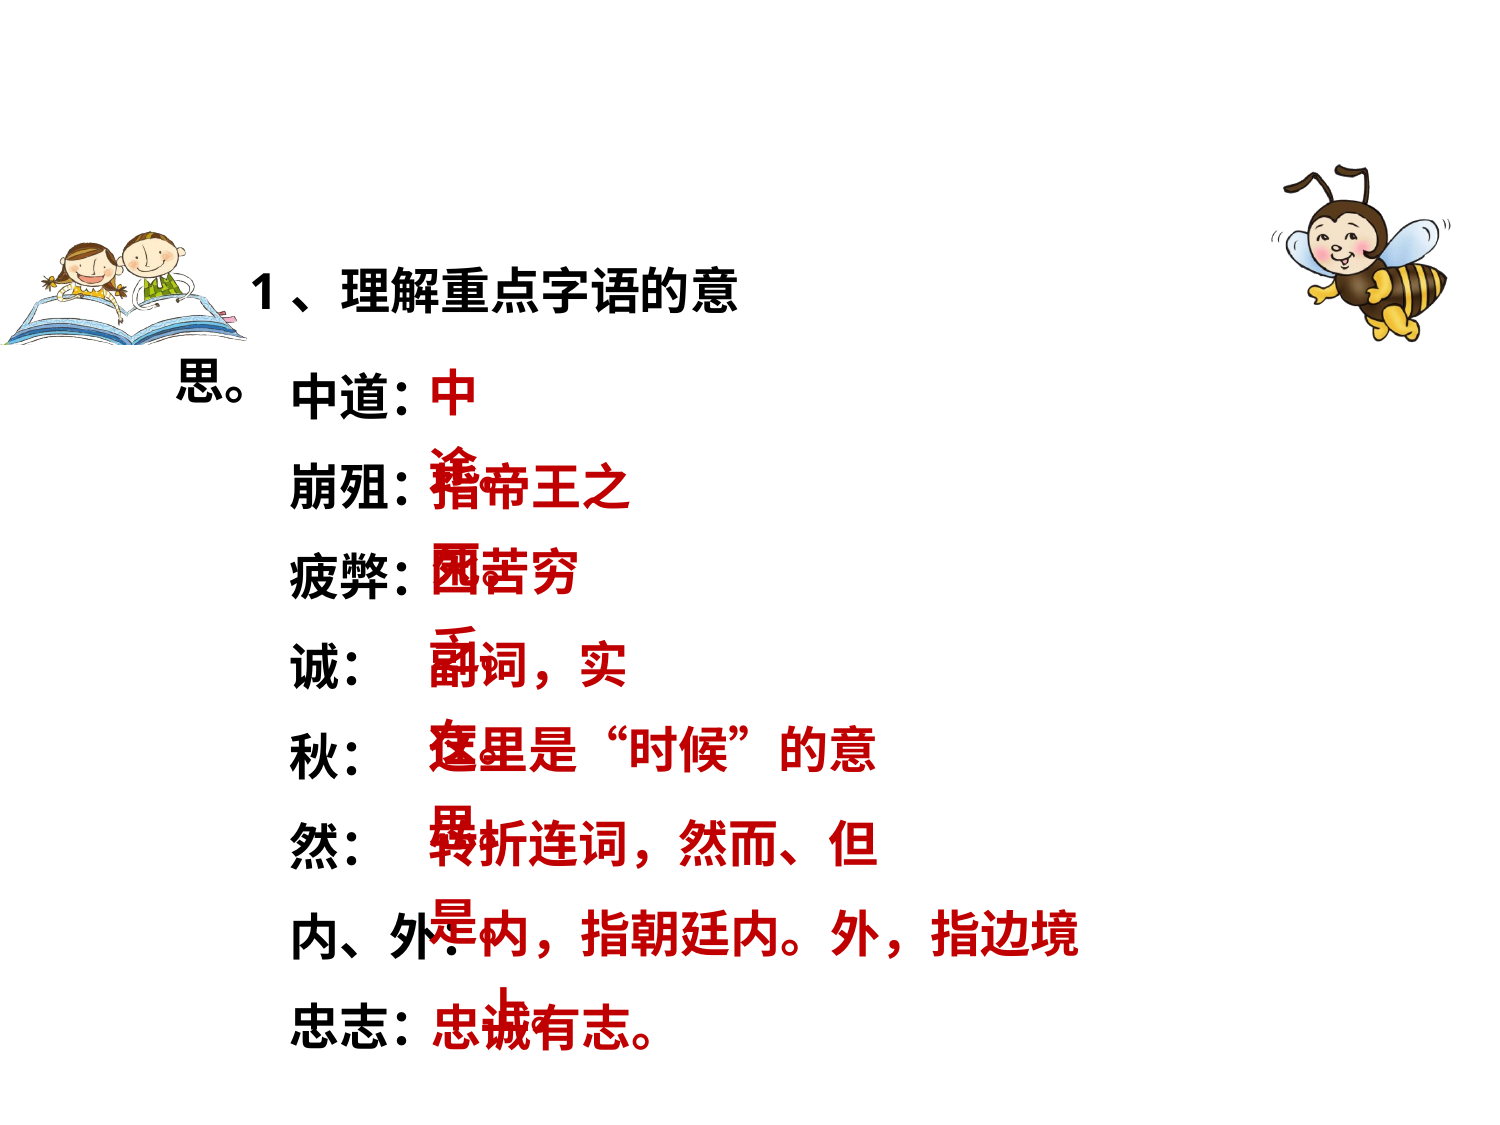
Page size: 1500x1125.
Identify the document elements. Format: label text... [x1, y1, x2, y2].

text_box 1、理解重点字语的意思。 [159, 222, 781, 328]
text_box 这里是“时候”的意思。 [413, 693, 975, 864]
text_box 指帝王之死。 [416, 430, 731, 601]
text_box 副词，实在。 [413, 608, 736, 693]
text_box 中途。 [414, 336, 574, 507]
text_box 忠诚有志。 [416, 970, 704, 1064]
picture [0, 229, 247, 345]
text_box 中道： 崩殂： 疲弊： 诚： 秋： 然： 内、外： 忠志： [246, 336, 465, 1055]
text_box 转折连词，然而、但是。 [413, 786, 974, 958]
text_box 困苦穷乏。 [416, 514, 695, 608]
text_box 内，指朝廷内。外，指边境上。 [465, 876, 1148, 1048]
picture [1266, 159, 1457, 345]
